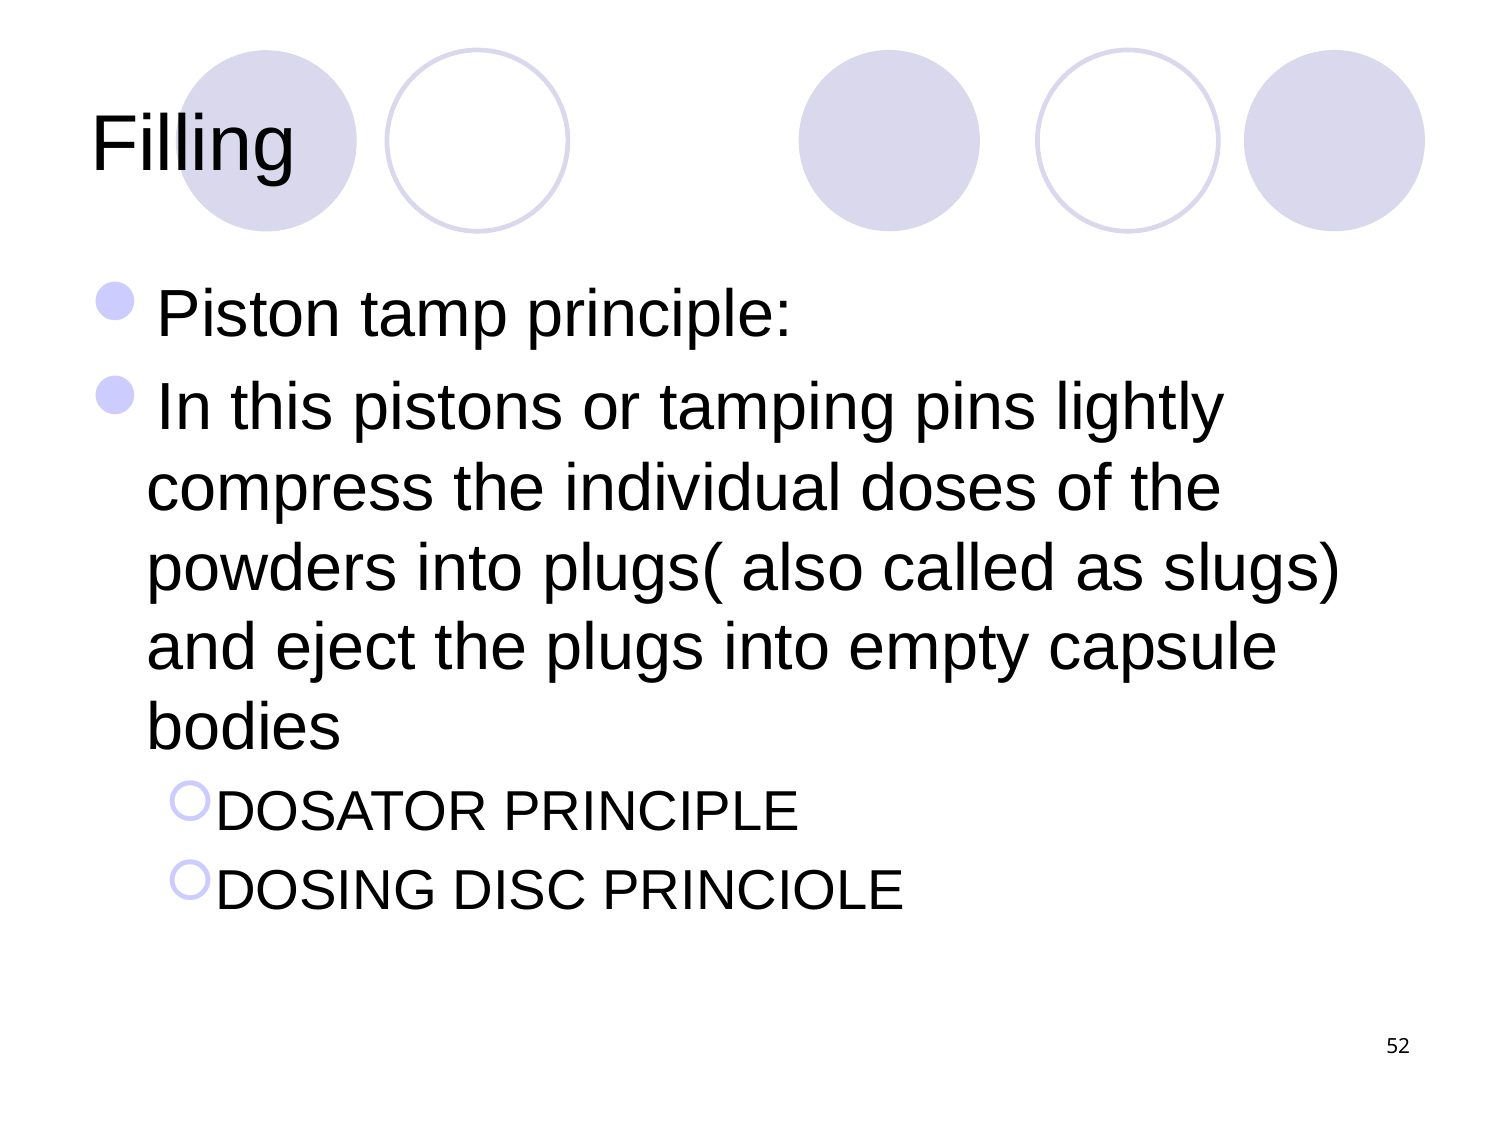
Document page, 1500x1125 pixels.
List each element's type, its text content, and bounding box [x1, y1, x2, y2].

slide_number 52 [1074, 1024, 1426, 1101]
title Filling [75, 45, 1425, 233]
list Piston tamp principle: In this pistons or tamping pins lightly compress the individual doses of the powders into plugs( also called as slugs) and eject the plugs into empty capsule bodies DOSATOR PRINCIPLE DOSING DISC PRINCIOLE [75, 262, 1425, 1006]
